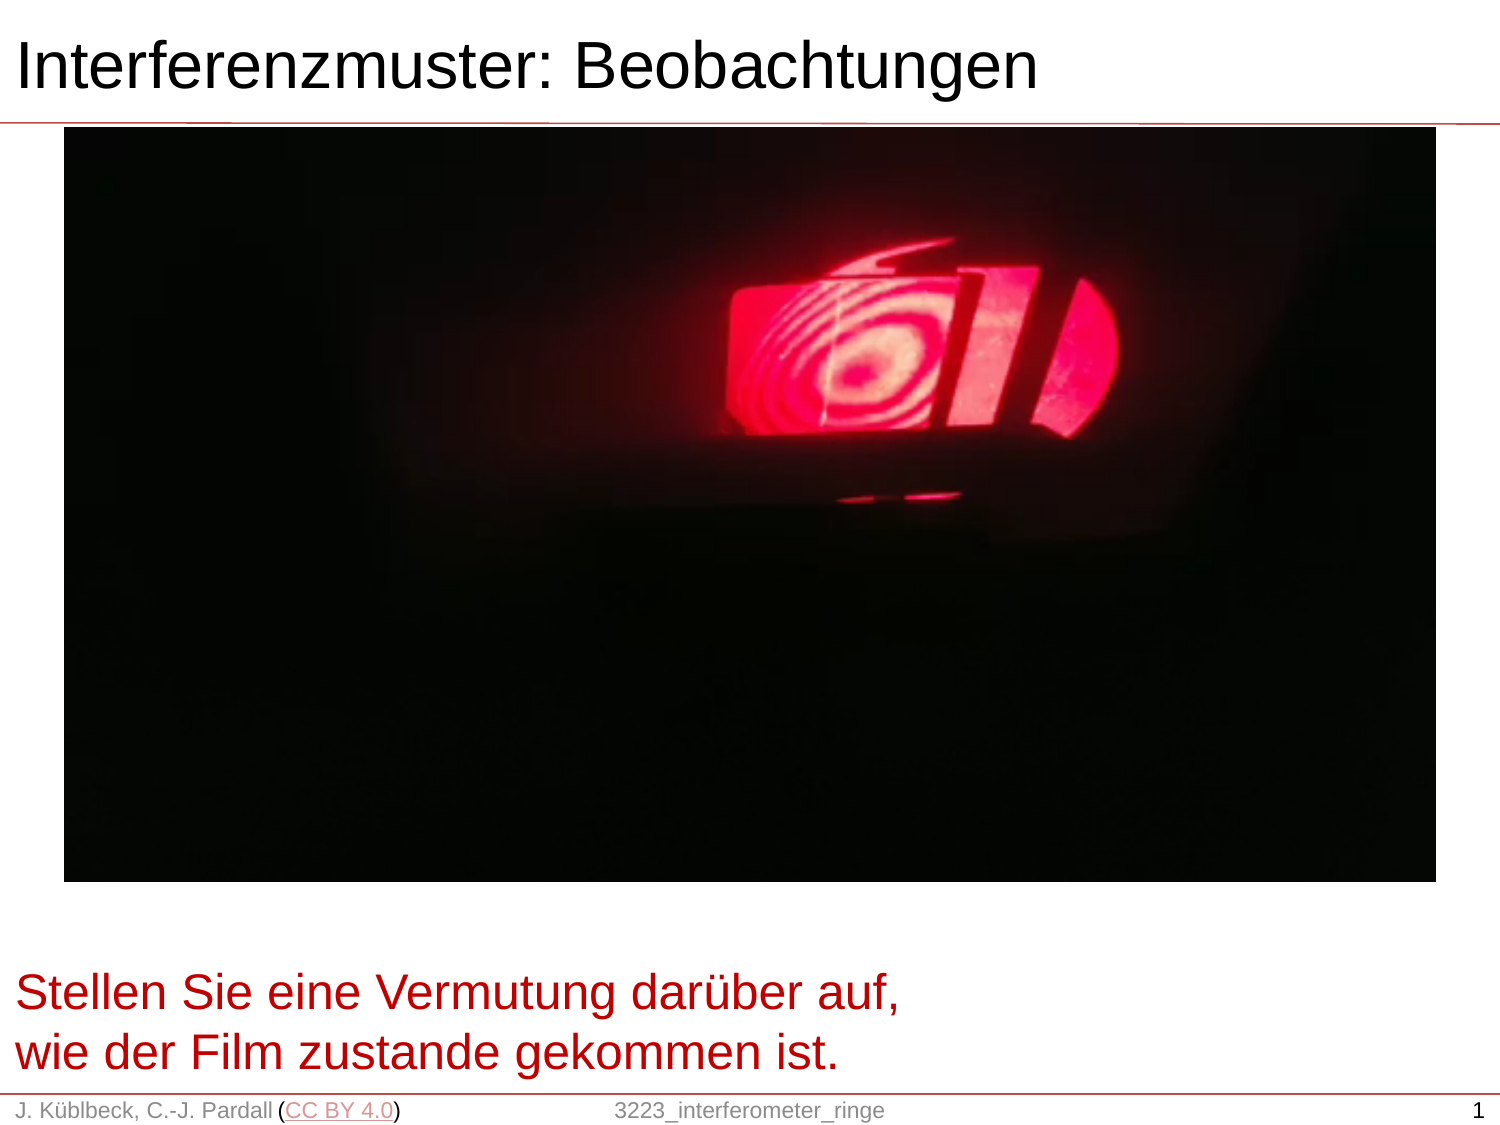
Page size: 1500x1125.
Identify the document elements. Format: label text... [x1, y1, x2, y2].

list Stellen Sie eine Vermutung darüber auf, wie der Film zustande gekommen ist. [0, 952, 1500, 1093]
slide_number J. Küblbeck, C.-J. Pardall [0, 1094, 350, 1125]
footer 3223_interferometer_ringe [512, 1094, 988, 1125]
title Interferenzmuster: Beobachtungen [0, 0, 1500, 123]
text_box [62, 126, 1438, 883]
